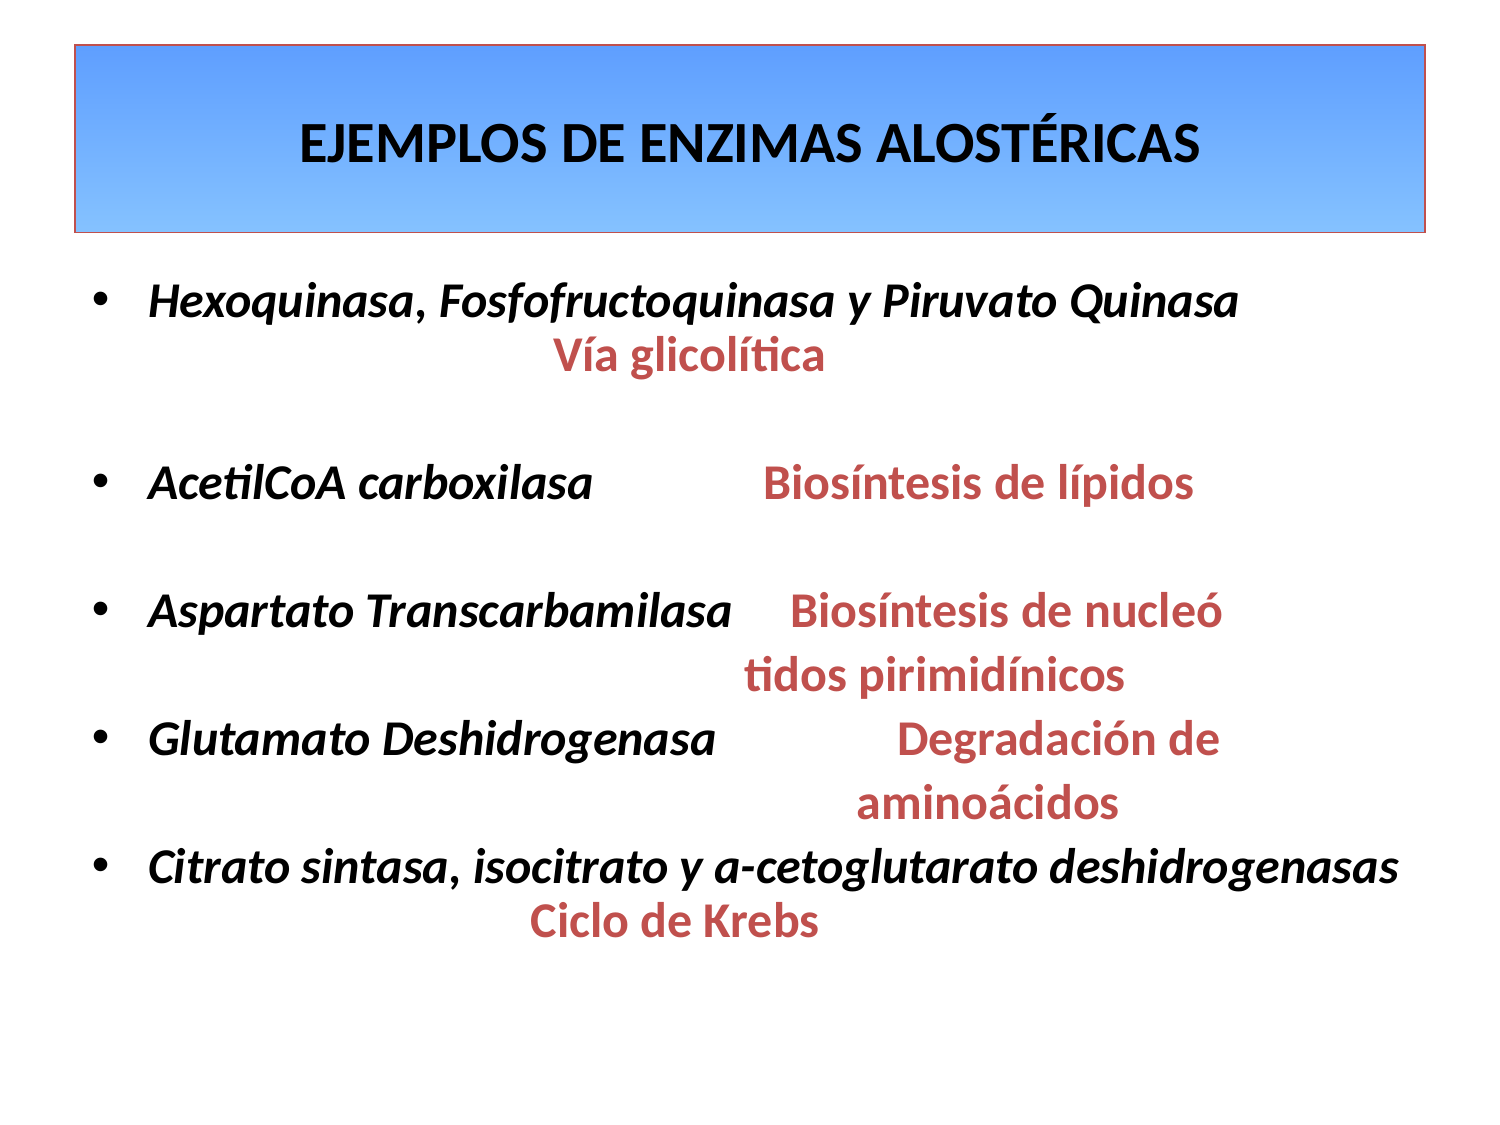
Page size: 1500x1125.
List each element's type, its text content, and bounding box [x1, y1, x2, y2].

text_box [147, 609, 1129, 670]
list Hexoquinasa, Fosfofructoquinasa y Piruvato Quinasa Vía glicolítica AcetilCoA carboxilasa Biosíntesis de lípidos Aspartato Transcarbamilasa Biosíntesis de nucleó tidos pirimidínicos Glutamato Deshidrogenasa Degradación de aminoácidos Citrato sintasa, isocitrato y a-cetoglutarato deshidrogenasas Ciclo de Krebs [76, 266, 1428, 1010]
title EJEMPLOS DE ENZIMAS ALOSTÉRICAS [74, 44, 1426, 233]
